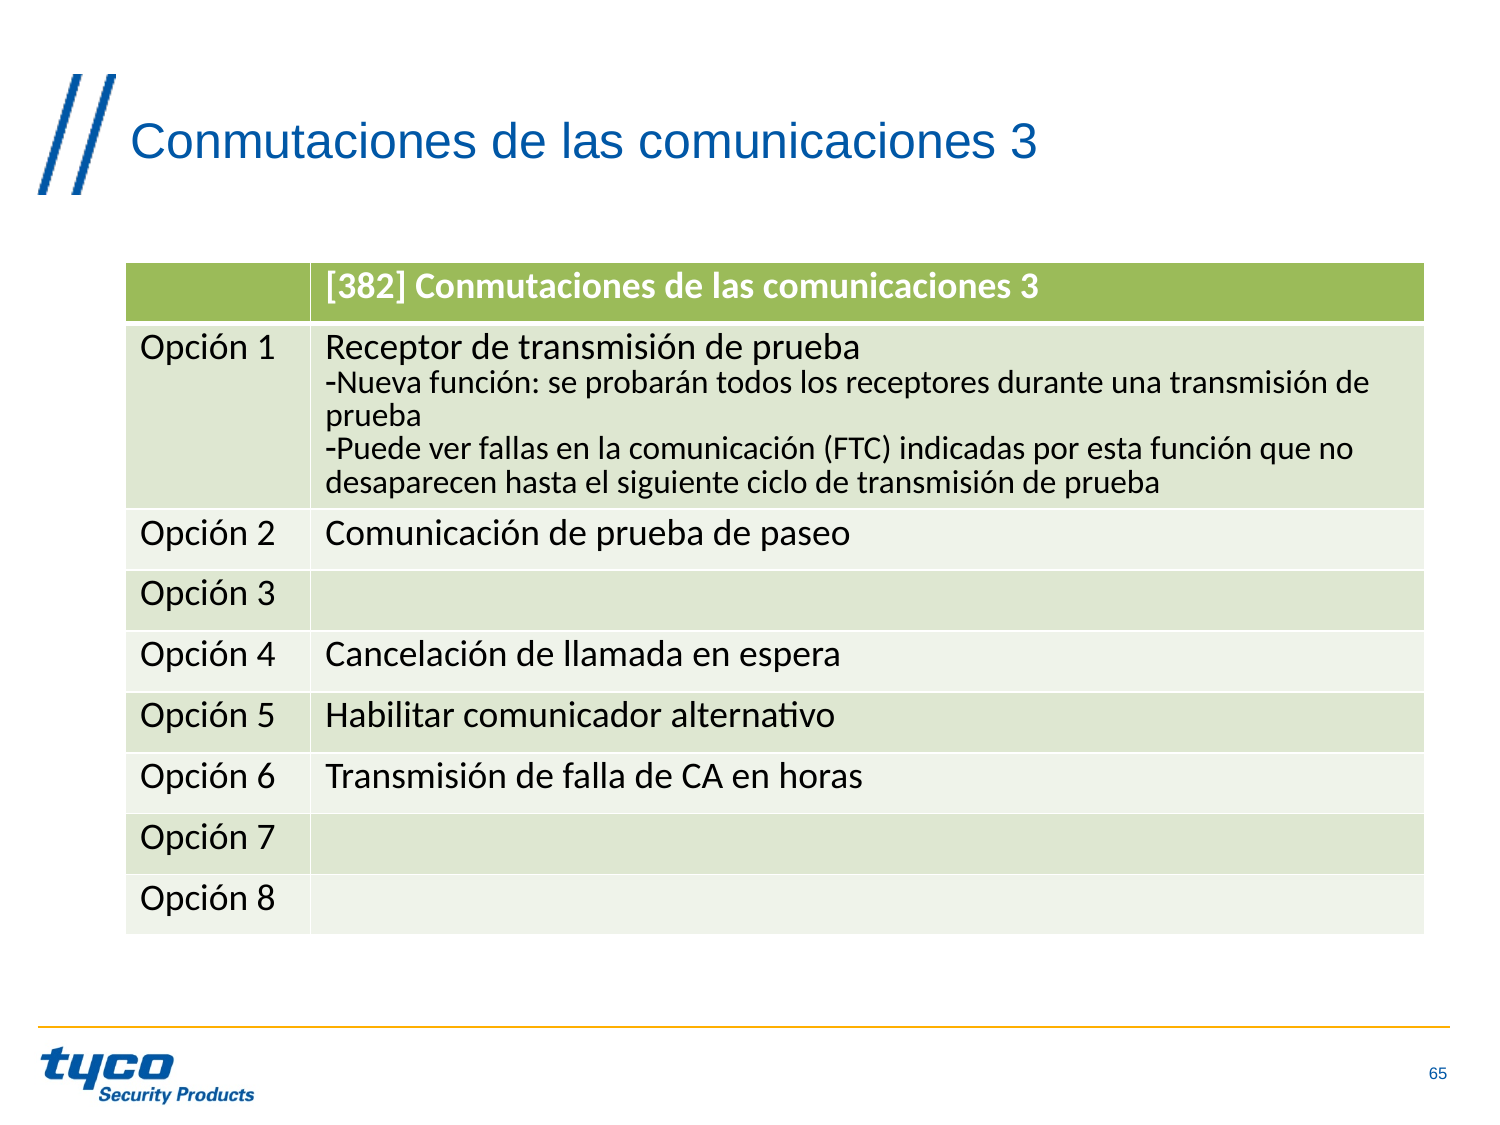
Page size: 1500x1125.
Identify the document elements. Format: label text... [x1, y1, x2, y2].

table_cell Opción 1 [126, 326, 310, 508]
table_cell [311, 875, 1424, 934]
table_cell Habilitar comunicador alternativo [311, 693, 1424, 752]
text_box [97, 1061, 228, 1091]
table_cell Opción 8 [126, 875, 310, 934]
table_cell Opción 3 [126, 571, 310, 630]
table_cell Opción 2 [126, 510, 310, 569]
table_cell Transmisión de falla de CA en horas [311, 754, 1424, 813]
table_header [382] Conmutaciones de las comunicaciones 3 [311, 263, 1424, 321]
picture [37, 74, 115, 195]
table_cell Opción 4 [126, 632, 310, 691]
slide_number 65 [1387, 1042, 1463, 1103]
picture [34, 1040, 260, 1107]
table_cell Opción 7 [126, 814, 310, 874]
table_cell Cancelación de llamada en espera [311, 632, 1424, 691]
table_cell Opción 5 [126, 693, 310, 752]
table_header [126, 263, 310, 321]
title Conmutaciones de las comunicaciones 3 [115, 44, 1426, 233]
table_cell [311, 814, 1424, 874]
table_cell Receptor de transmisión de prueba Nueva función: se probarán todos los receptores durante una transmisión de prueba Puede ver fallas en la comunicación (FTC) indicadas por esta función que no desaparecen hasta el siguiente ciclo de transmisión de prueba [311, 326, 1424, 508]
table_cell Comunicación de prueba de paseo [311, 510, 1424, 569]
table_cell Opción 6 [126, 754, 310, 813]
table_cell [311, 571, 1424, 630]
